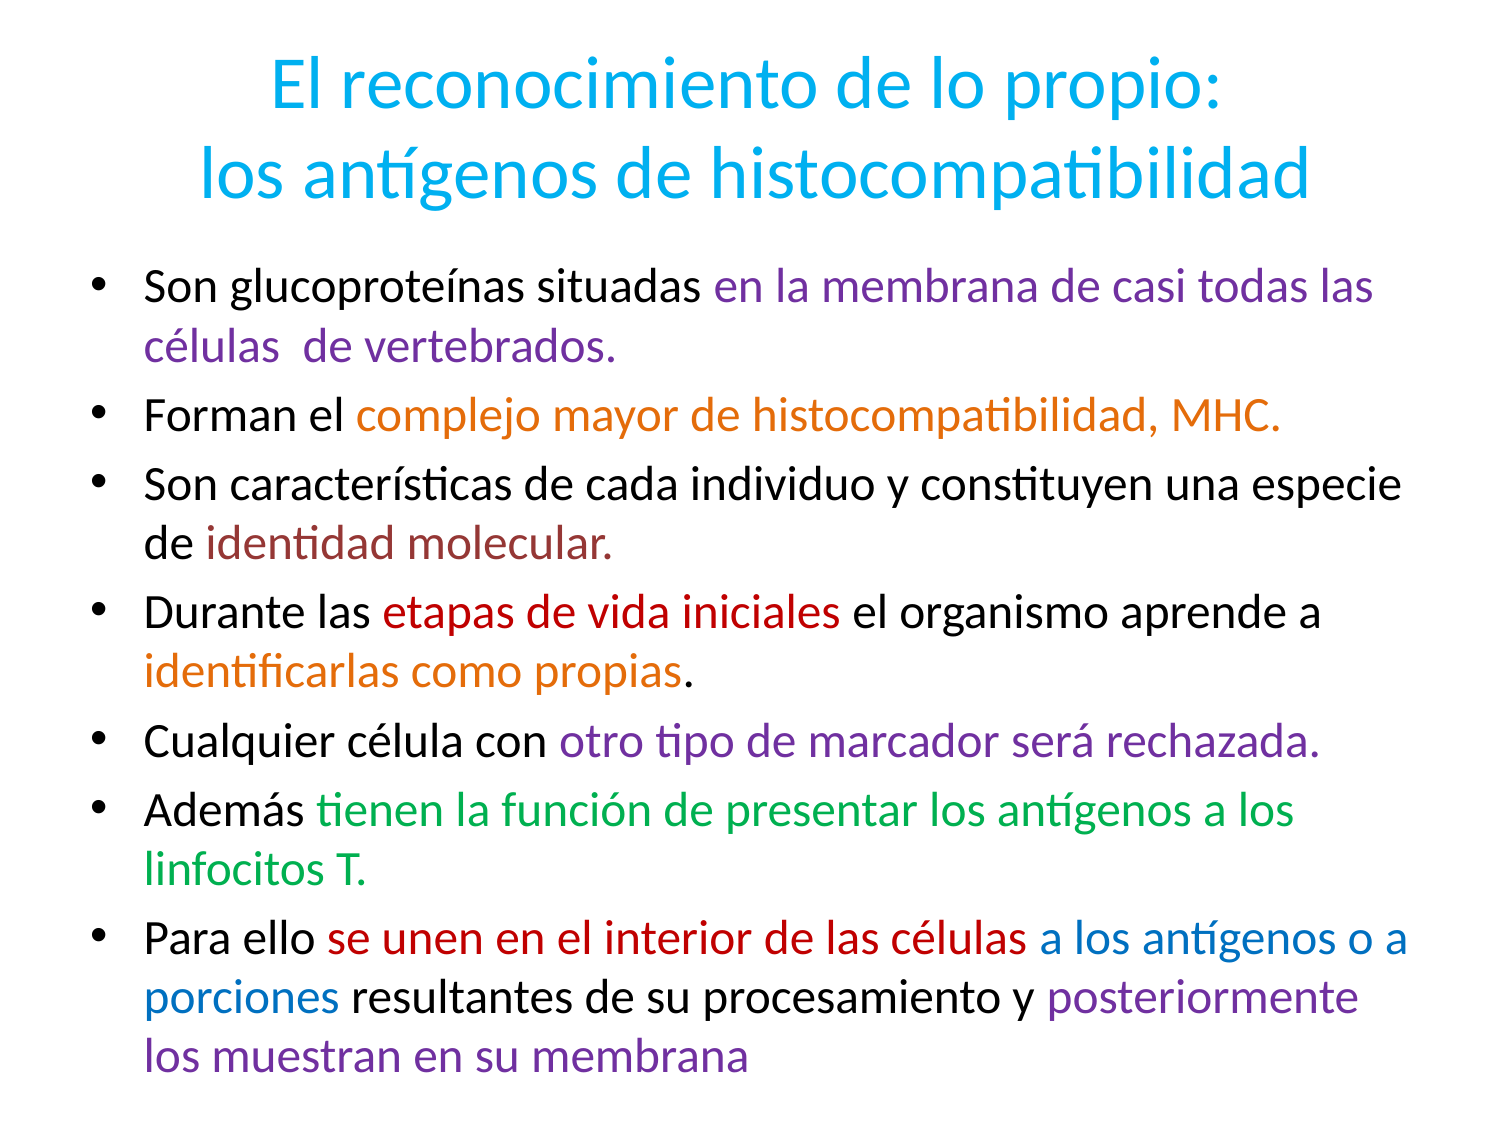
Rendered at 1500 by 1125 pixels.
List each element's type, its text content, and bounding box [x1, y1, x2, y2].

list Son glucoproteínas situadas en la membrana de casi todas las células de vertebrados. Forman el complejo mayor de histocompatibilidad, MHC. Son características de cada individuo y constituyen una especie de identidad molecular. Durante las etapas de vida iniciales el organismo aprende a identificarlas como propias. Cualquier célula con otro tipo de marcador será rechazada. Además tienen la función de presentar los antígenos a los linfocitos T. Para ello se unen en el interior de las células a los antígenos o a porciones resultantes de su procesamiento y posteriormente los muestran en su membrana [75, 246, 1425, 1102]
title El reconocimiento de lo propio: los antígenos de histocompatibilidad [46, 46, 1465, 200]
